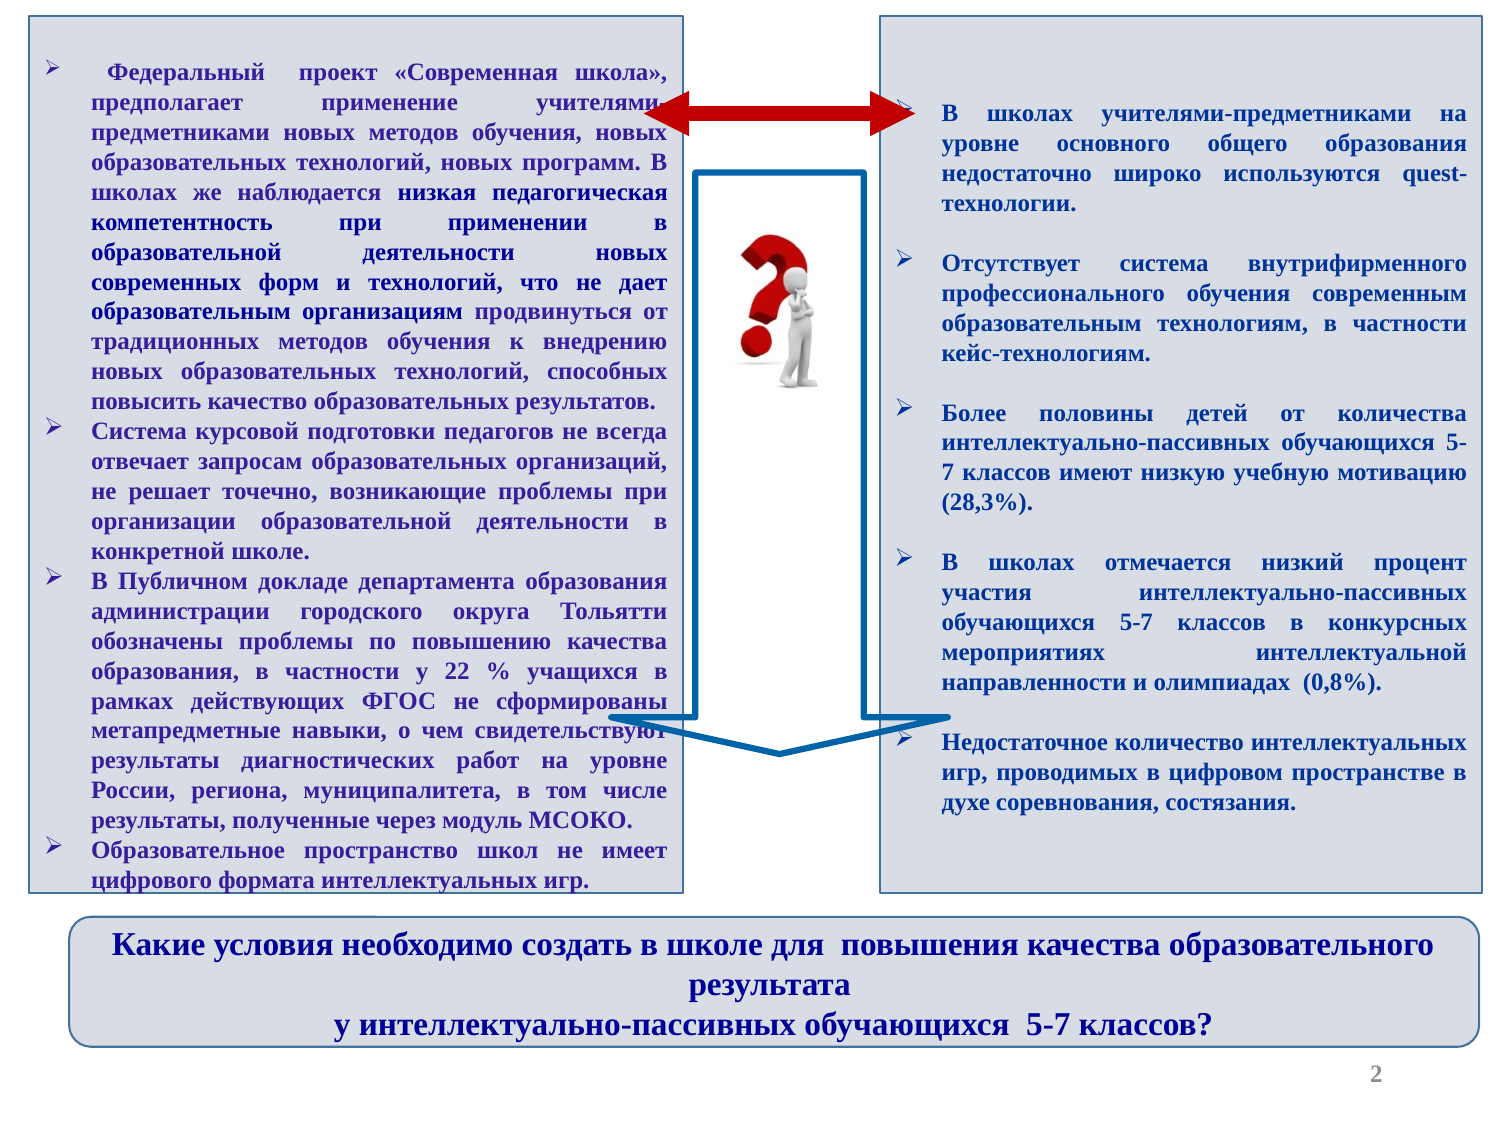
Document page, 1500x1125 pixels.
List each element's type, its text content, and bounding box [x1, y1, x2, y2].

text_box Какие условия необходимо создать в школе для повышения качества образовательного результата у интеллектуально-пассивных обучающихся 5-7 классов? [68, 915, 1481, 1048]
text_box В школах учителями-предметниками на уровне основного общего образования недостаточно широко используются quest-технологии. Отсутствует система внутрифирменного профессионального обучения современным образовательным технологиям, в частности кейс-технологиям. Более половины детей от количества интеллектуально-пассивных обучающихся 5-7 классов имеют низкую учебную мотивацию (28,3%). В школах отмечается низкий процент участия интеллектуально-пассивных обучающихся 5-7 классов в конкурсных мероприятиях интеллектуальной направленности и олимпиадах (0,8%). Недостаточное количество интеллектуальных игр, проводимых в цифровом пространстве в духе соревнования, состязания. [879, 15, 1483, 894]
picture [699, 218, 873, 413]
text_box Федеральный проект «Современная школа», предполагает применение учителями-предметниками новых методов обучения, новых образовательных технологий, новых программ. В школах же наблюдается низкая педагогическая компетентность при применении в образовательной деятельности новых современных форм и технологий, что не дает образовательным организациям продвинуться от традиционных методов обучения к внедрению новых образовательных технологий, способных повысить качество образовательных результатов. Система курсовой подготовки педагогов не всегда отвечает запросам образовательных организаций, не решает точечно, возникающие проблемы при организации образовательной деятельности в конкретной школе. В Публичном докладе департамента образования администрации городского округа Тольятти обозначены проблемы по повышению качества образования, в частности у 22 % учащихся в рамках действующих ФГОС не сформированы метапредметные навыки, о чем свидетельствуют результаты диагностических работ на уровне России, региона, муниципалитета, в том числе результаты, полученные через модуль МСОКО. Образовательное пространство школ не имеет цифрового формата интеллектуальных игр. [28, 15, 684, 894]
text_box [610, 171, 949, 756]
slide_number 2 [1060, 1042, 1398, 1103]
